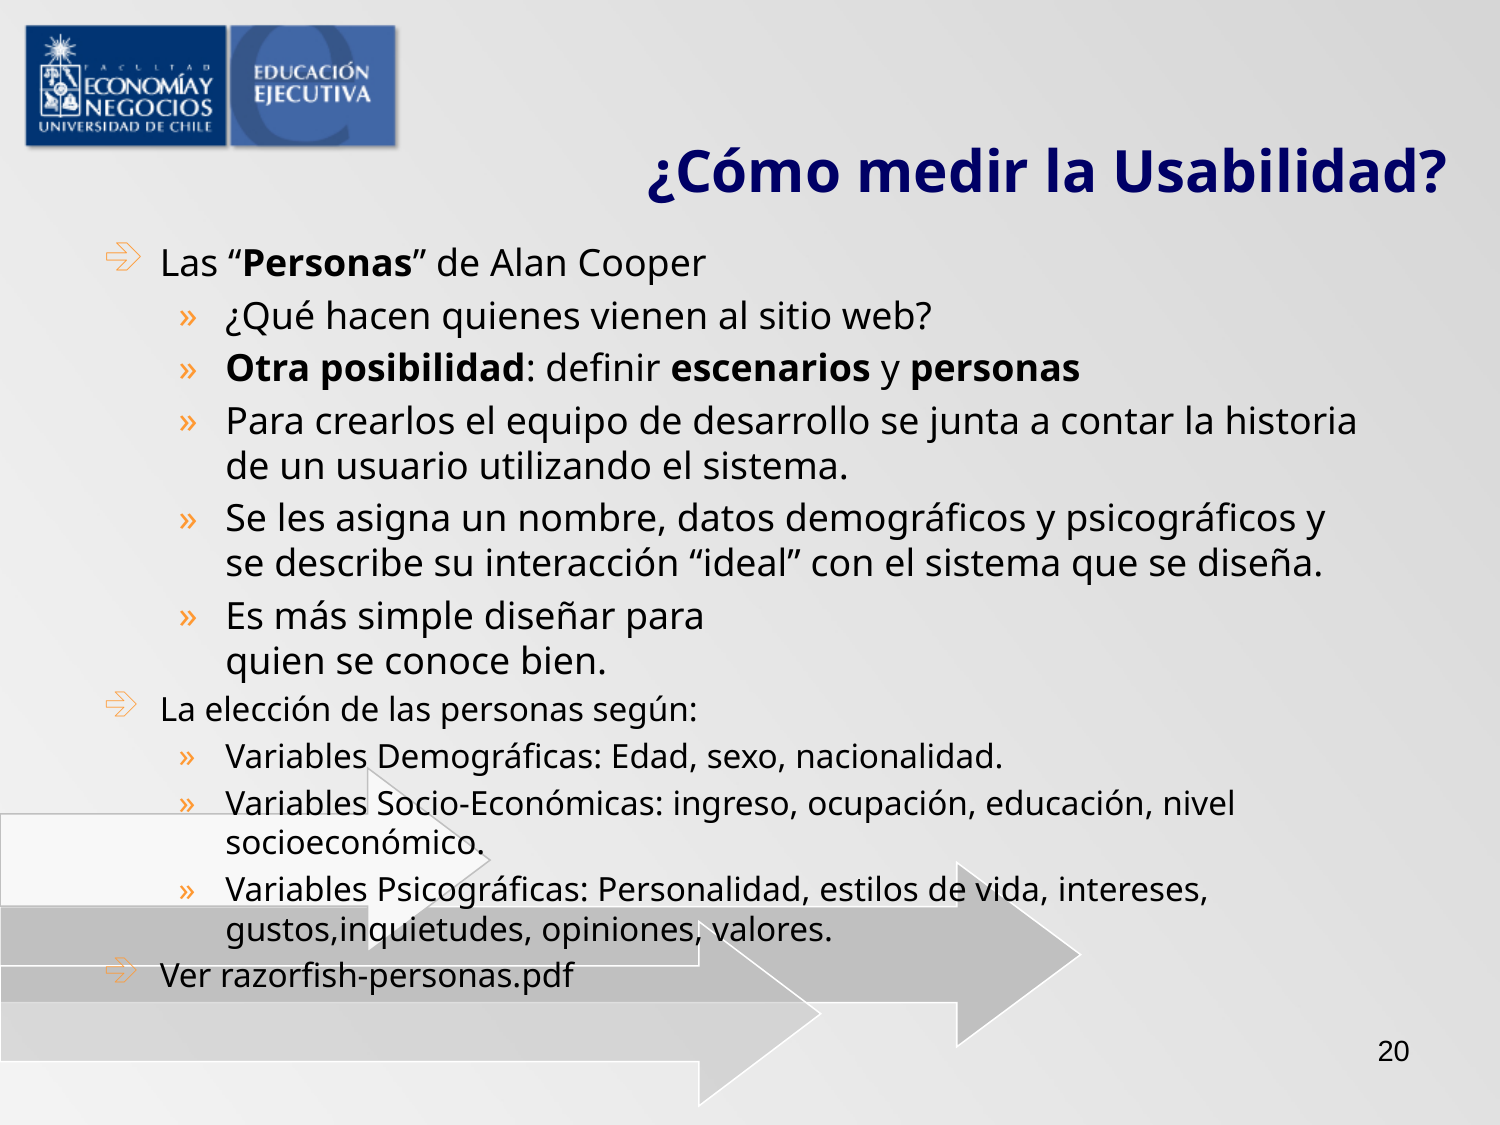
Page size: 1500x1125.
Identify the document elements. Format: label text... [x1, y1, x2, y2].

slide_number 20 [1074, 1024, 1426, 1103]
picture [0, 0, 1500, 1125]
list Las “Personas” de Alan Cooper ¿Qué hacen quienes vienen al sitio web? Otra posibilidad: definir escenarios y personas Para crearlos el equipo de desarrollo se junta a contar la historia de un usuario utilizando el sistema. Se les asigna un nombre, datos demográficos y psicográficos y se describe su interacción “ideal” con el sistema que se diseña. Es más simple diseñar para quien se conoce bien. La elección de las personas según: Variables Demográficas: Edad, sexo, nacionalidad. Variables Socio-Económicas: ingreso, ocupación, educación, nivel socioeconómico. Variables Psicográficas: Personalidad, estilos de vida, intereses, gustos,inquietudes, opiniones, valores. Ver razorfish-personas.pdf [88, 231, 1389, 945]
title ¿Cómo medir la Usabilidad? [162, 74, 1463, 263]
